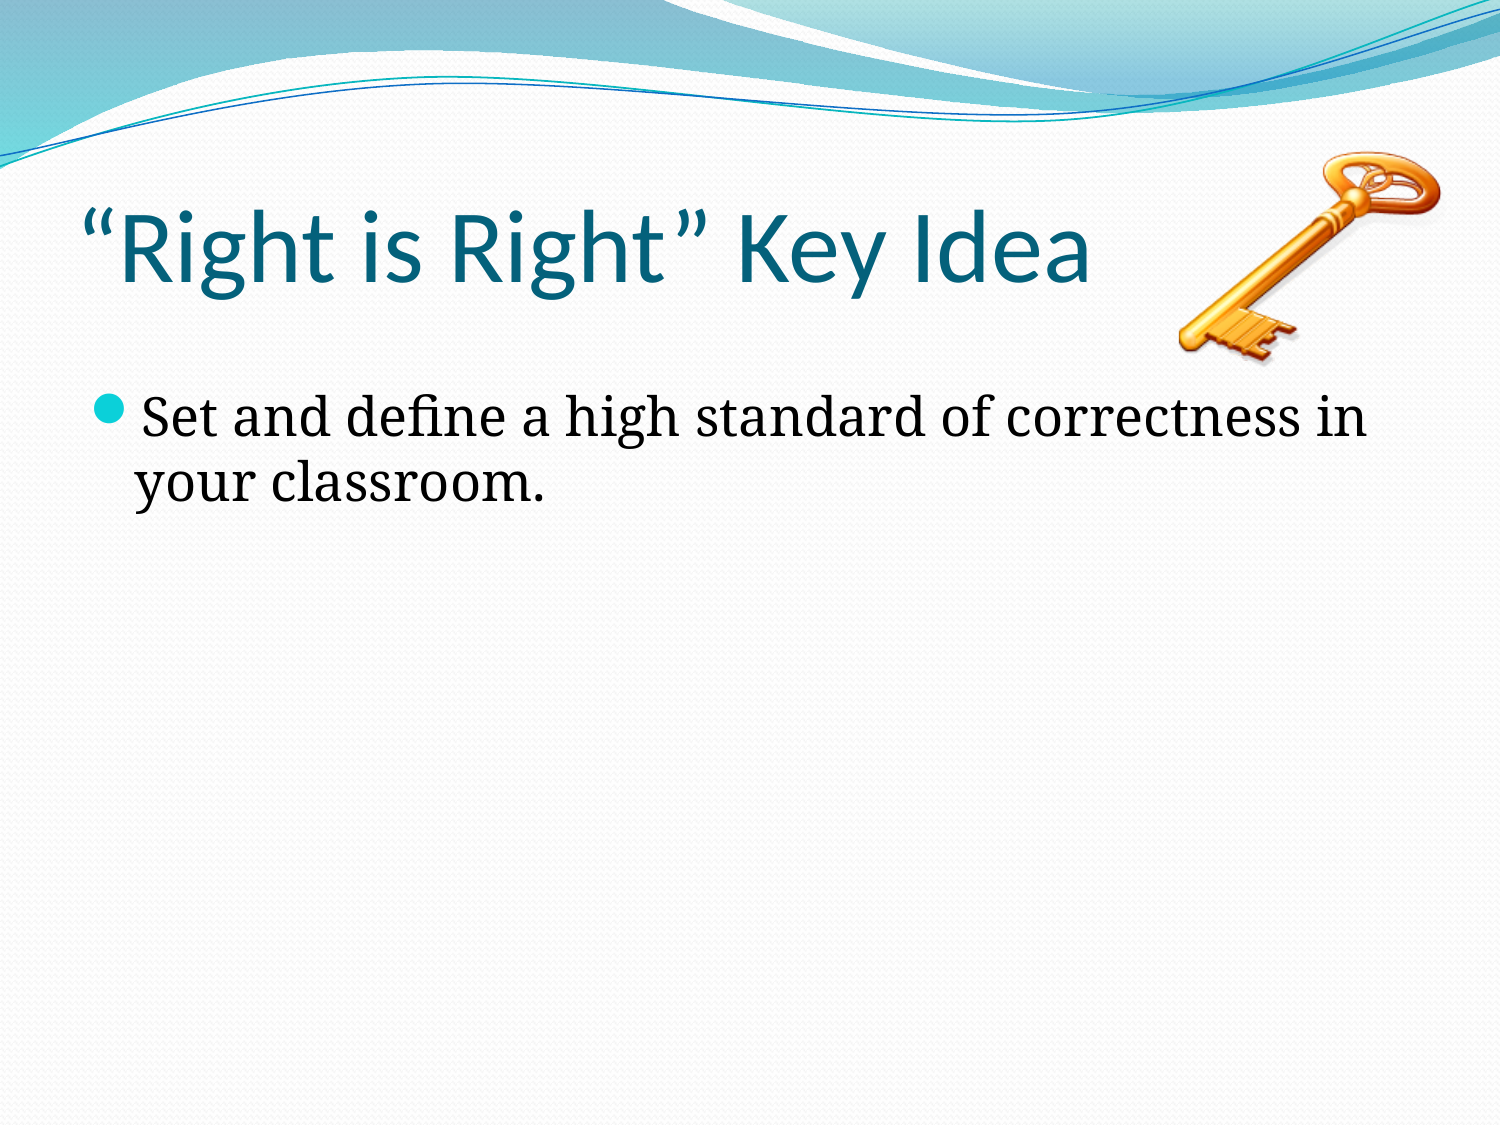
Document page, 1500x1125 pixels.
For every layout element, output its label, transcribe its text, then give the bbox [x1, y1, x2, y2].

title “Right is Right” Key Idea [75, 115, 1425, 303]
list Set and define a high standard of correctness in your classroom. [75, 375, 1425, 1038]
picture [1168, 118, 1451, 401]
